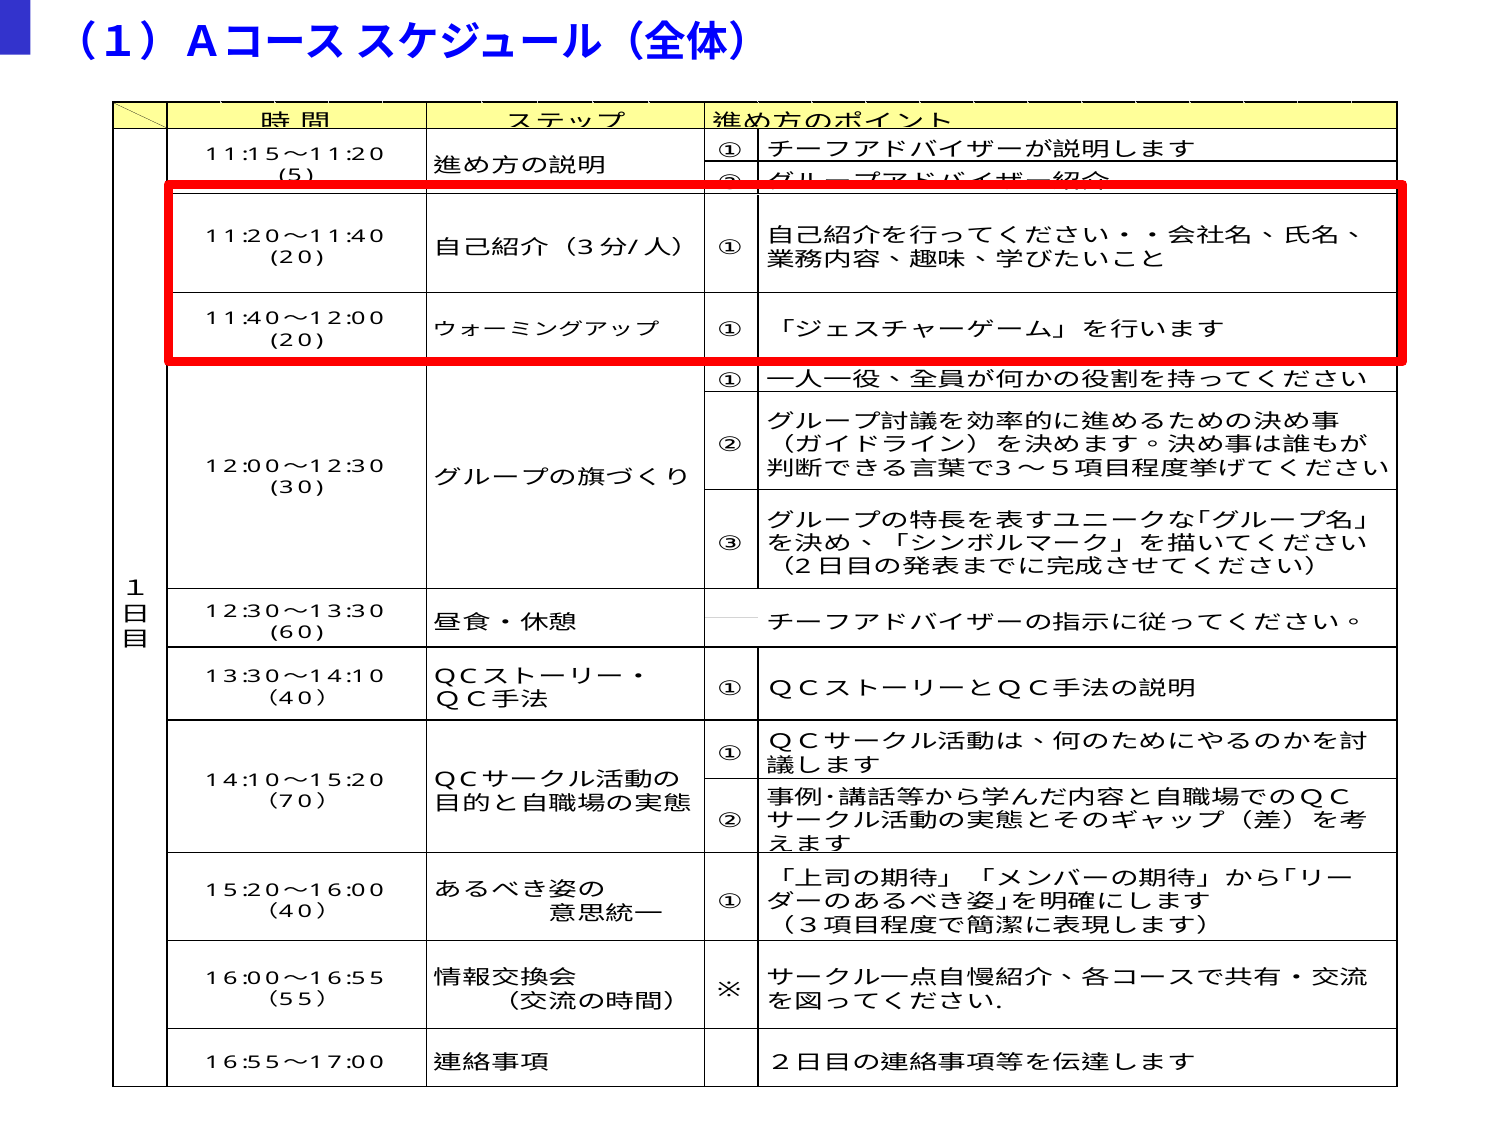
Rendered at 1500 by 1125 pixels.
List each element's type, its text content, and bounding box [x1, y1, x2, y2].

text_box [0, 0, 31, 55]
picture [111, 101, 1400, 1089]
text_box （１）Ａコース スケジュール（全体） [41, 7, 1022, 73]
